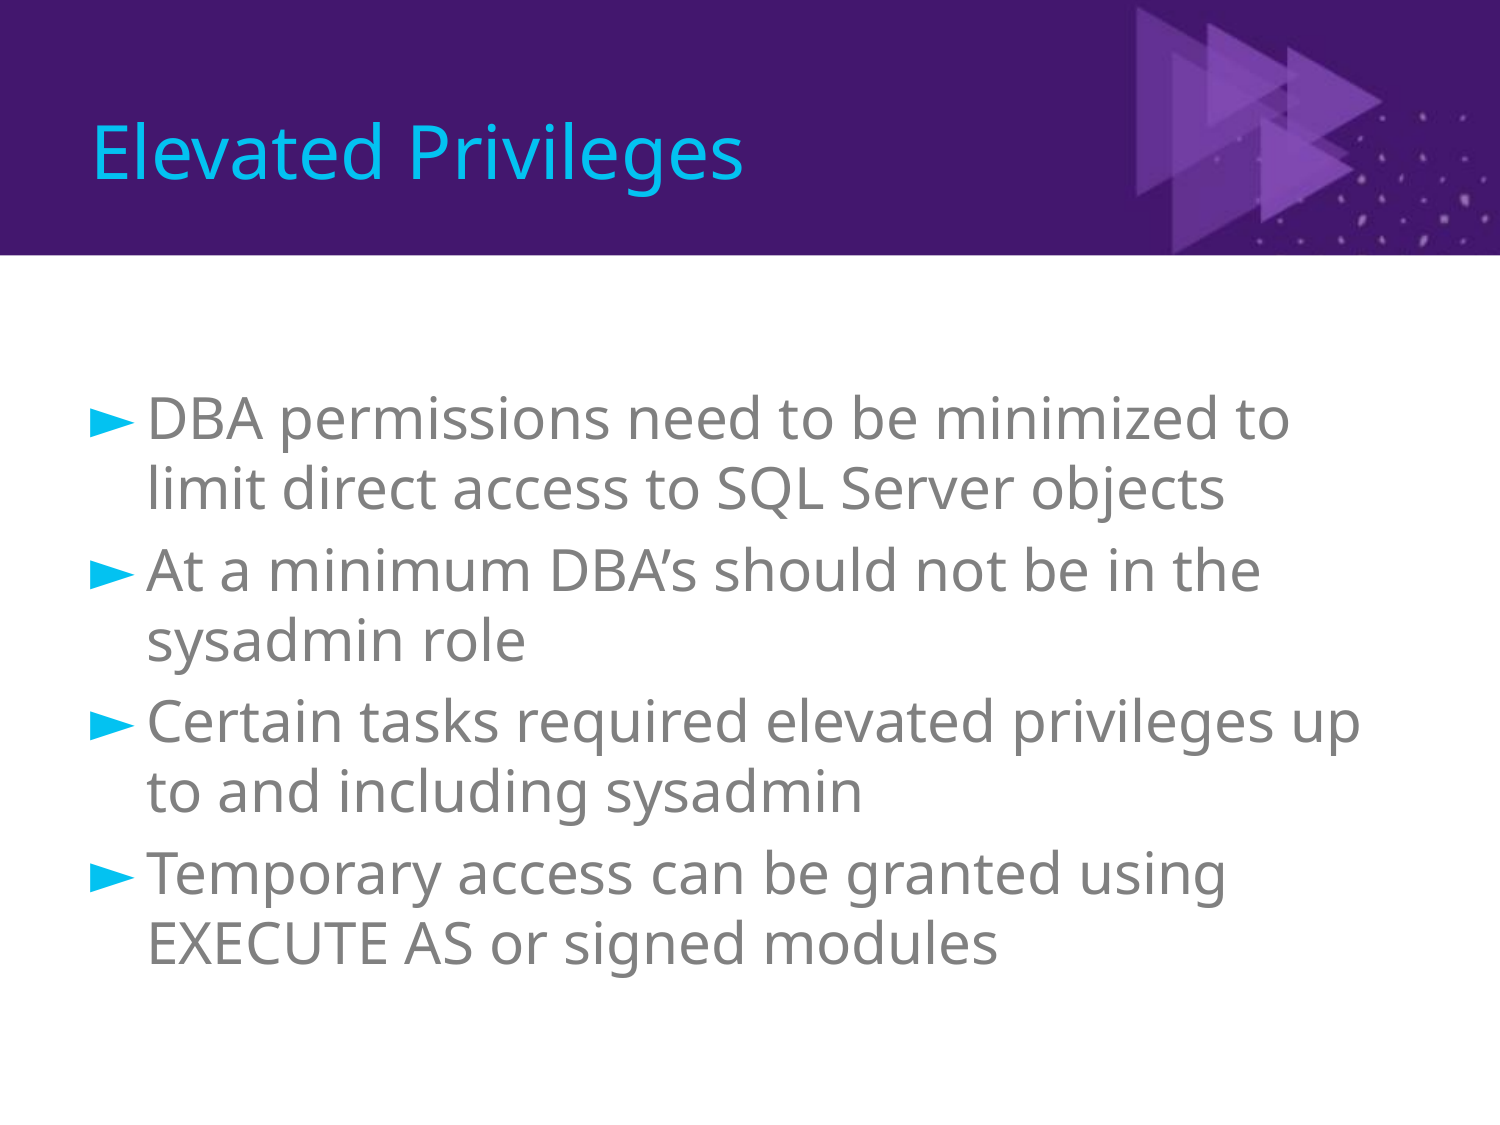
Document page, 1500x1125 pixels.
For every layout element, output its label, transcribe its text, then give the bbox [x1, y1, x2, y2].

list DBA permissions need to be minimized to limit direct access to SQL Server objects At a minimum DBA’s should not be in the sysadmin role Certain tasks required elevated privileges up to and including sysadmin Temporary access can be granted using EXECUTE AS or signed modules [75, 373, 1425, 1005]
picture [0, 0, 1500, 255]
title Elevated Privileges [75, 56, 1425, 244]
